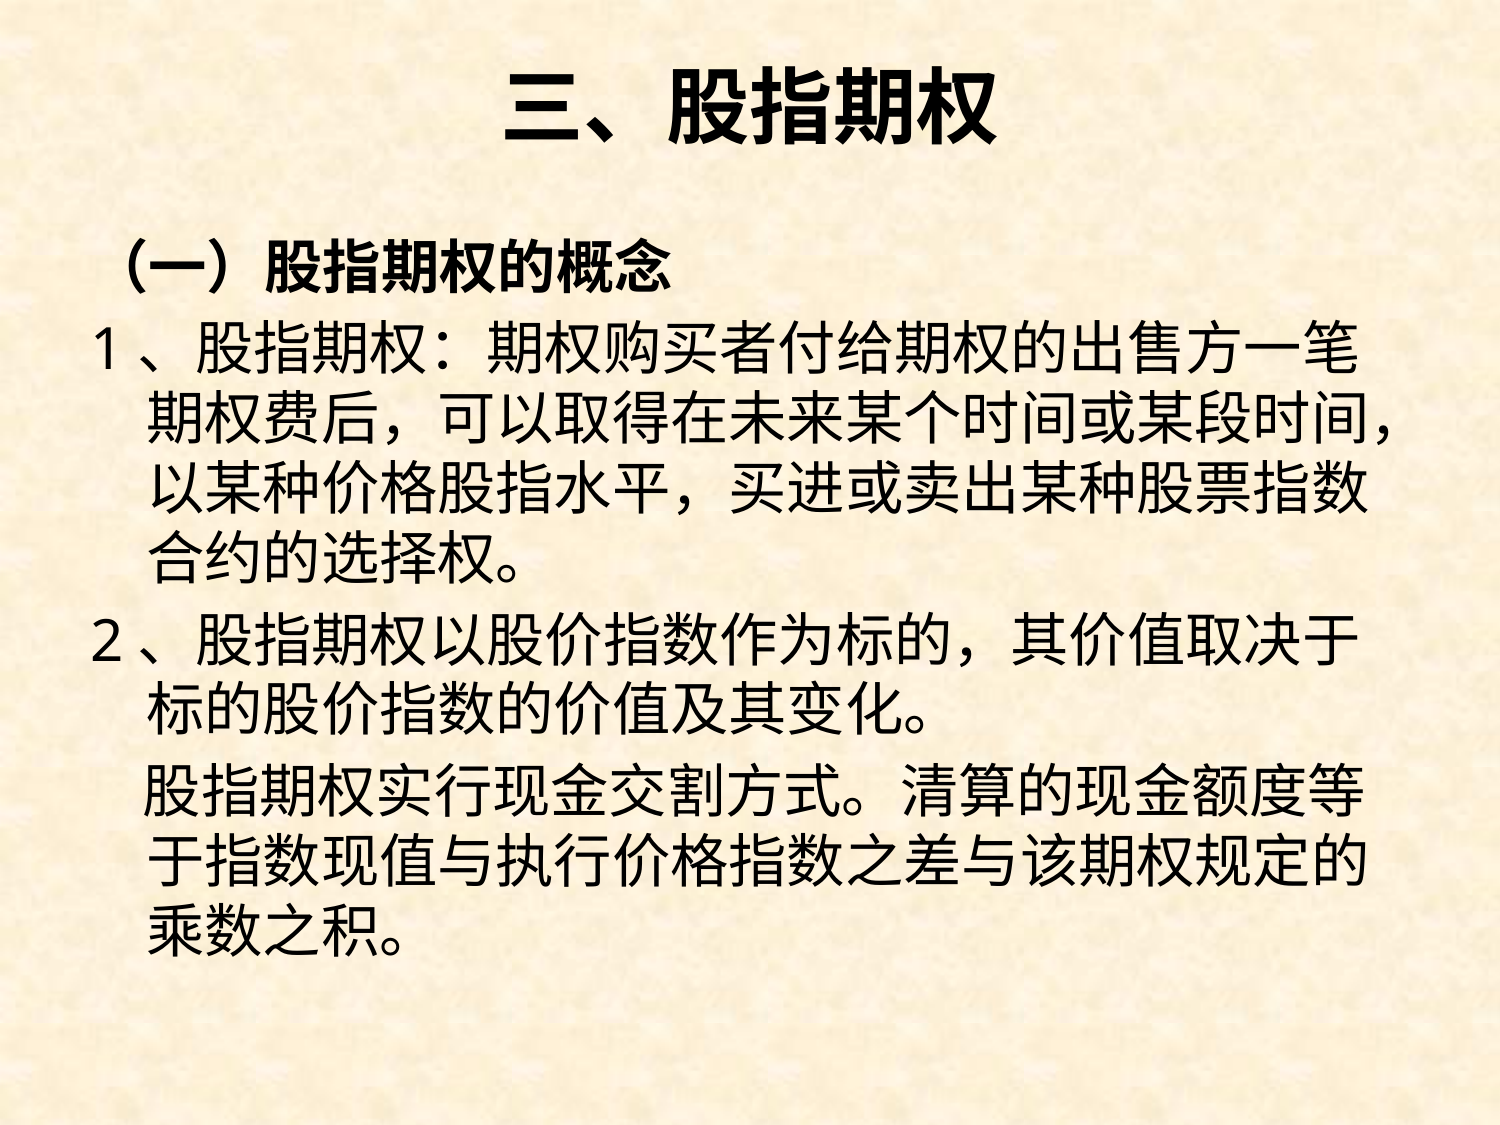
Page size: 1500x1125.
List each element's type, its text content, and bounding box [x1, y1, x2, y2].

list （一）股指期权的概念 1、股指期权：期权购买者付给期权的出售方一笔期权费后，可以取得在未来某个时间或某段时间，以某种价格股指水平，买进或卖出某种股票指数合约的选择权。 2、股指期权以股价指数作为标的，其价值取决于标的股价指数的价值及其变化。 股指期权实行现金交割方式。清算的现金额度等于指数现值与执行价格指数之差与该期权规定的乘数之积。 [75, 222, 1425, 1020]
picture [0, 0, 1500, 1125]
title 三、股指期权 [75, 45, 1425, 164]
